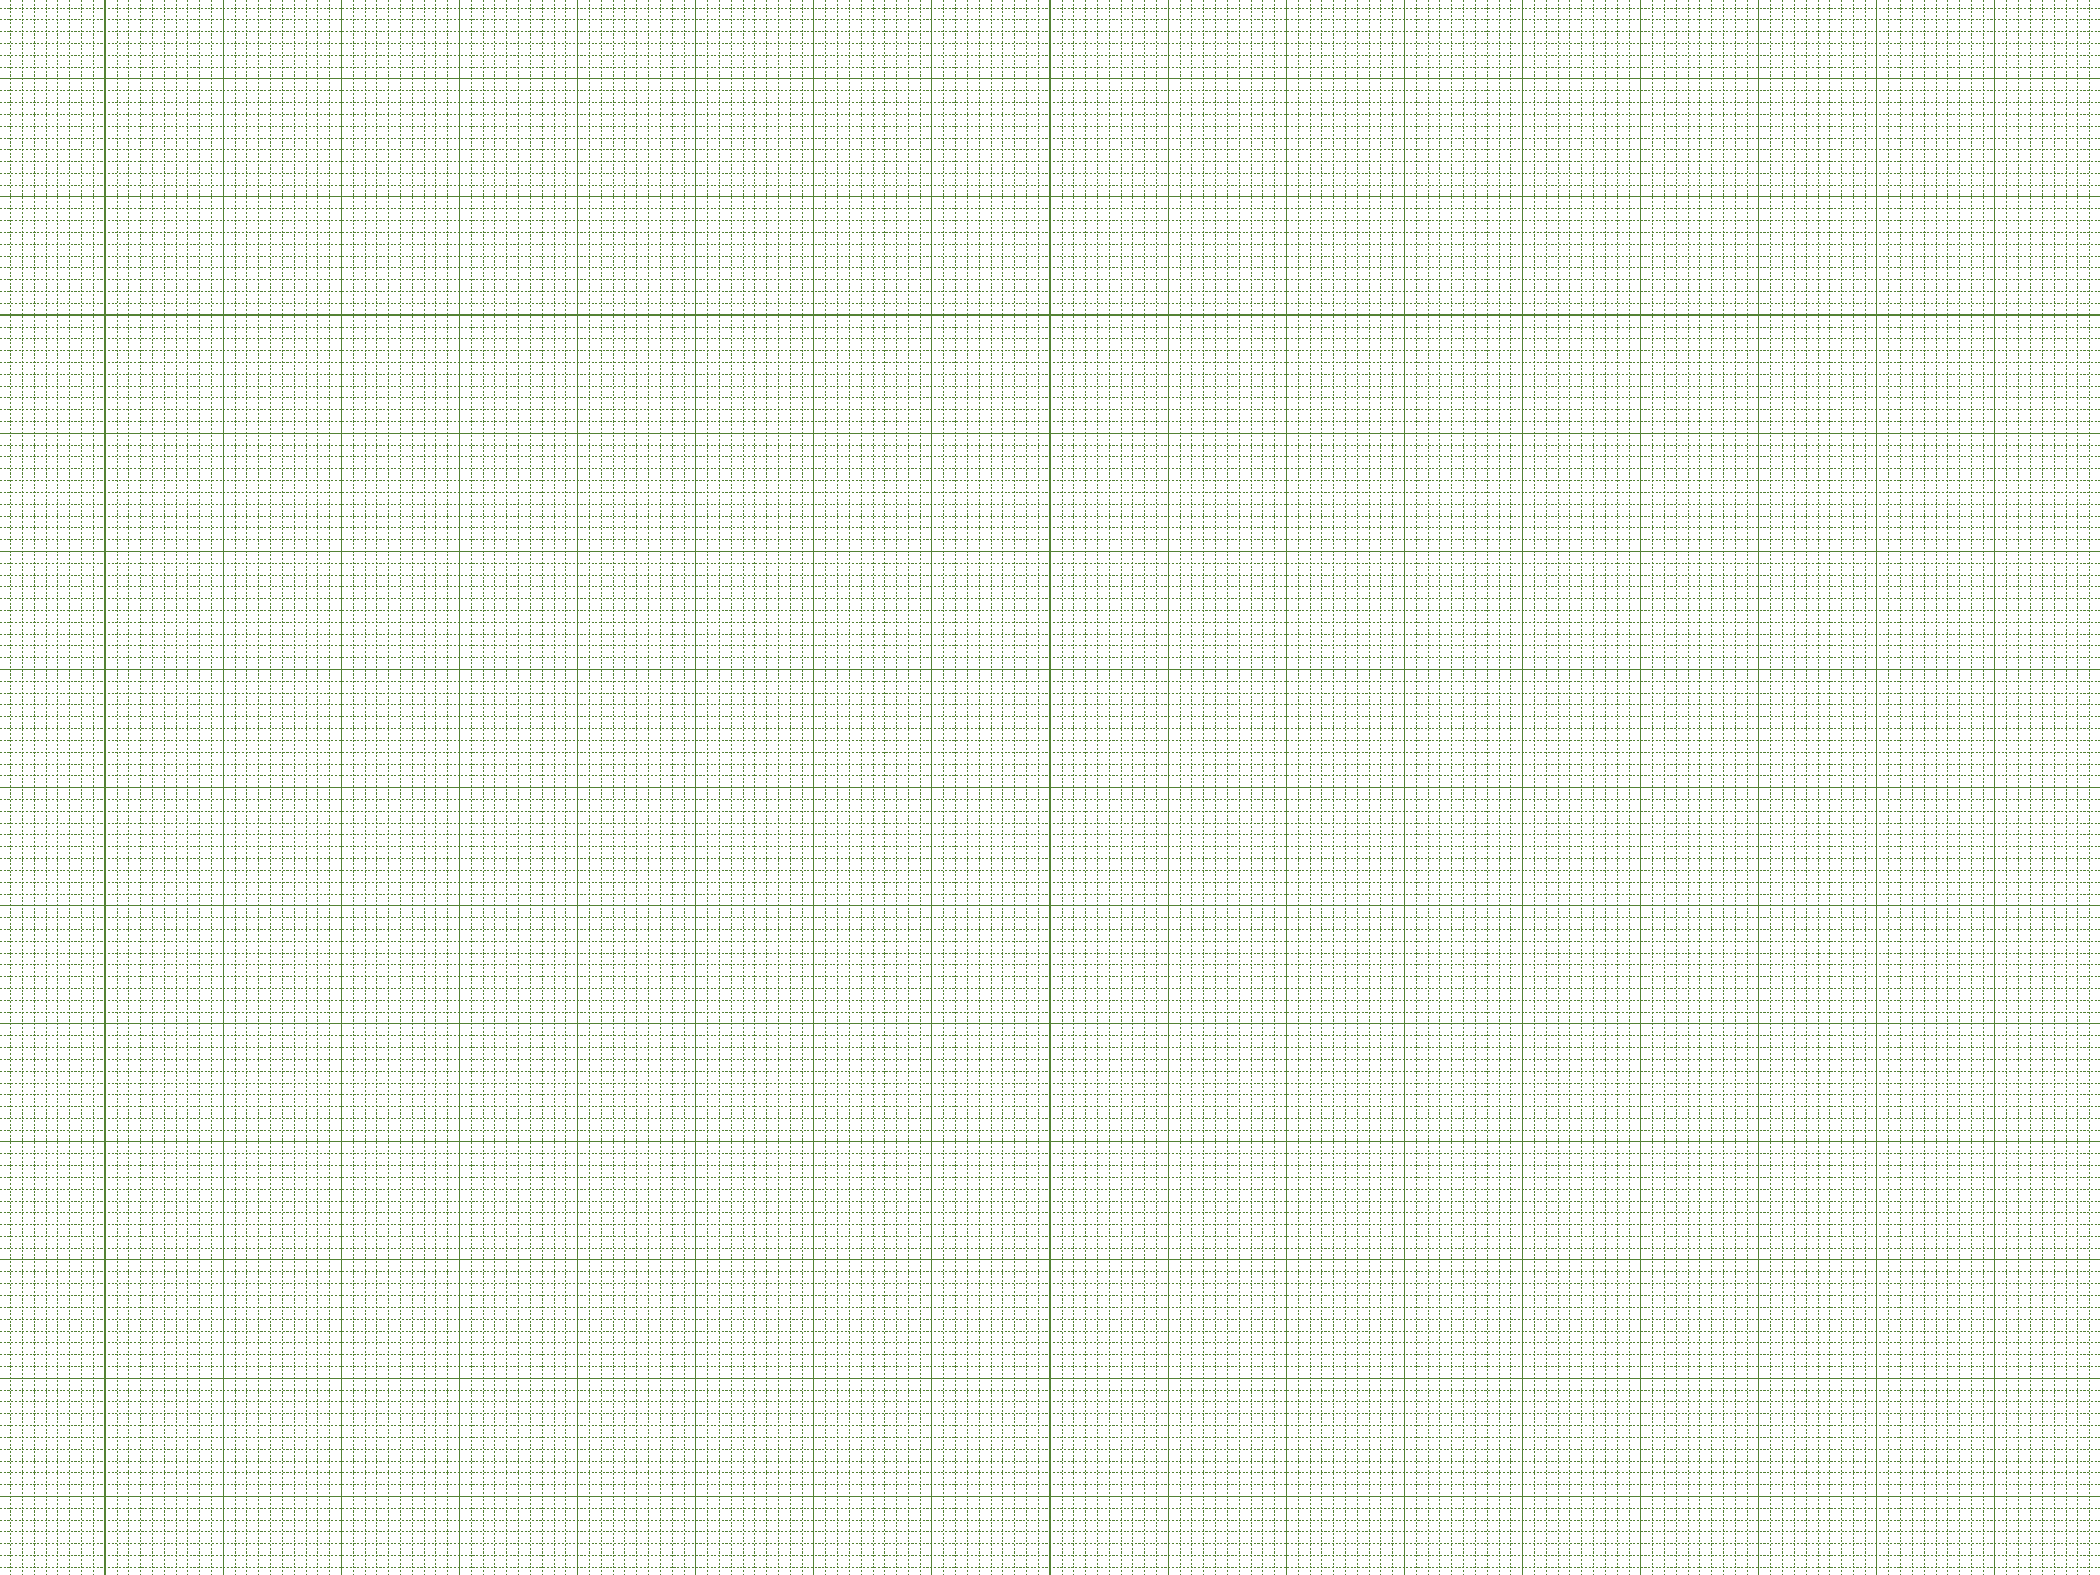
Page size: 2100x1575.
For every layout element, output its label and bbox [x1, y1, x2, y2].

text_box [0, 0, 2100, 1575]
